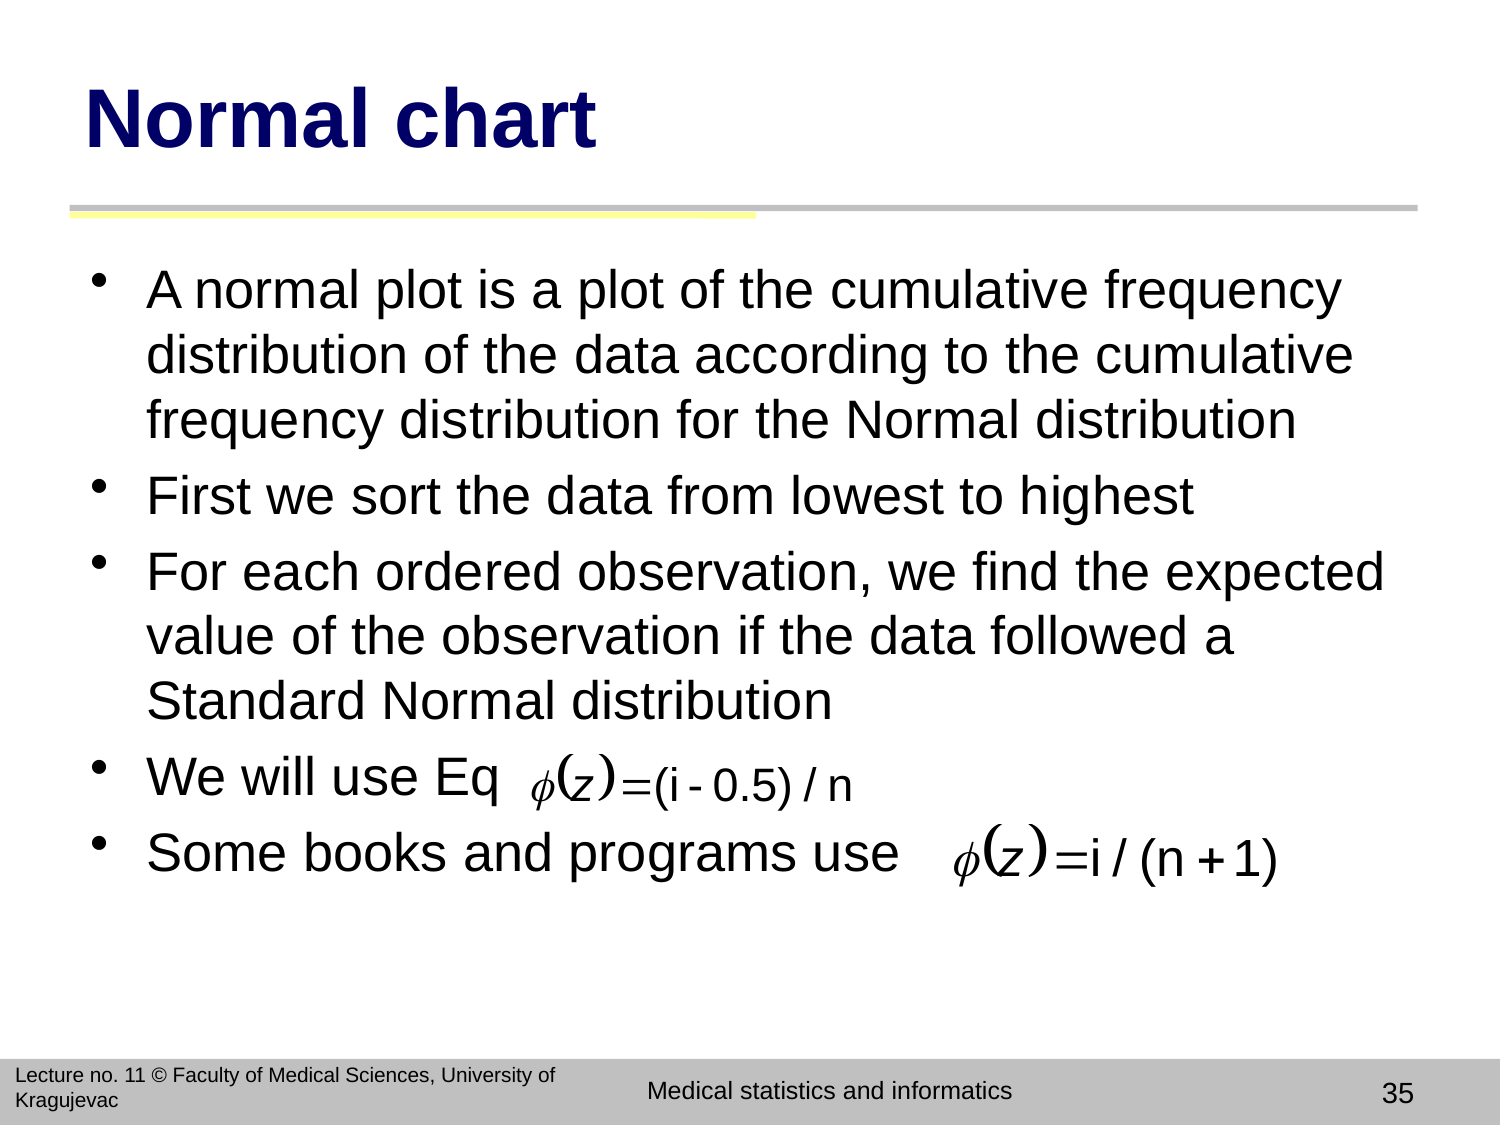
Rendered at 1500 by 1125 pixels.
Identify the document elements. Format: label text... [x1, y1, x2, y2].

slide_number 35 [1163, 1066, 1430, 1125]
list A normal plot is a plot of the cumulative frequency distribution of the data according to the cumulative frequency distribution for the Normal distribution First we sort the data from lowest to highest For each ordered observation, we find the expected value of the observation if the data followed a Standard Normal distribution We will use Eq Some books and programs use [74, 246, 1426, 546]
slide_number Lecture no. 11 © Faculty of Medical Sciences, University of Kragujevac [0, 1053, 612, 1108]
list A normal plot is a plot of the cumulative frequency distribution of the data according to the cumulative frequency distribution for the Normal distribution First we sort the data from lowest to highest For each ordered observation, we find the expected value of the observation if the data followed a Standard Normal distribution We will use Eq Some books and programs use [74, 547, 1426, 1023]
title Normal chart [69, 19, 1426, 208]
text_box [944, 824, 1291, 904]
footer Medical statistics and informatics [512, 1066, 1149, 1125]
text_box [523, 754, 861, 825]
